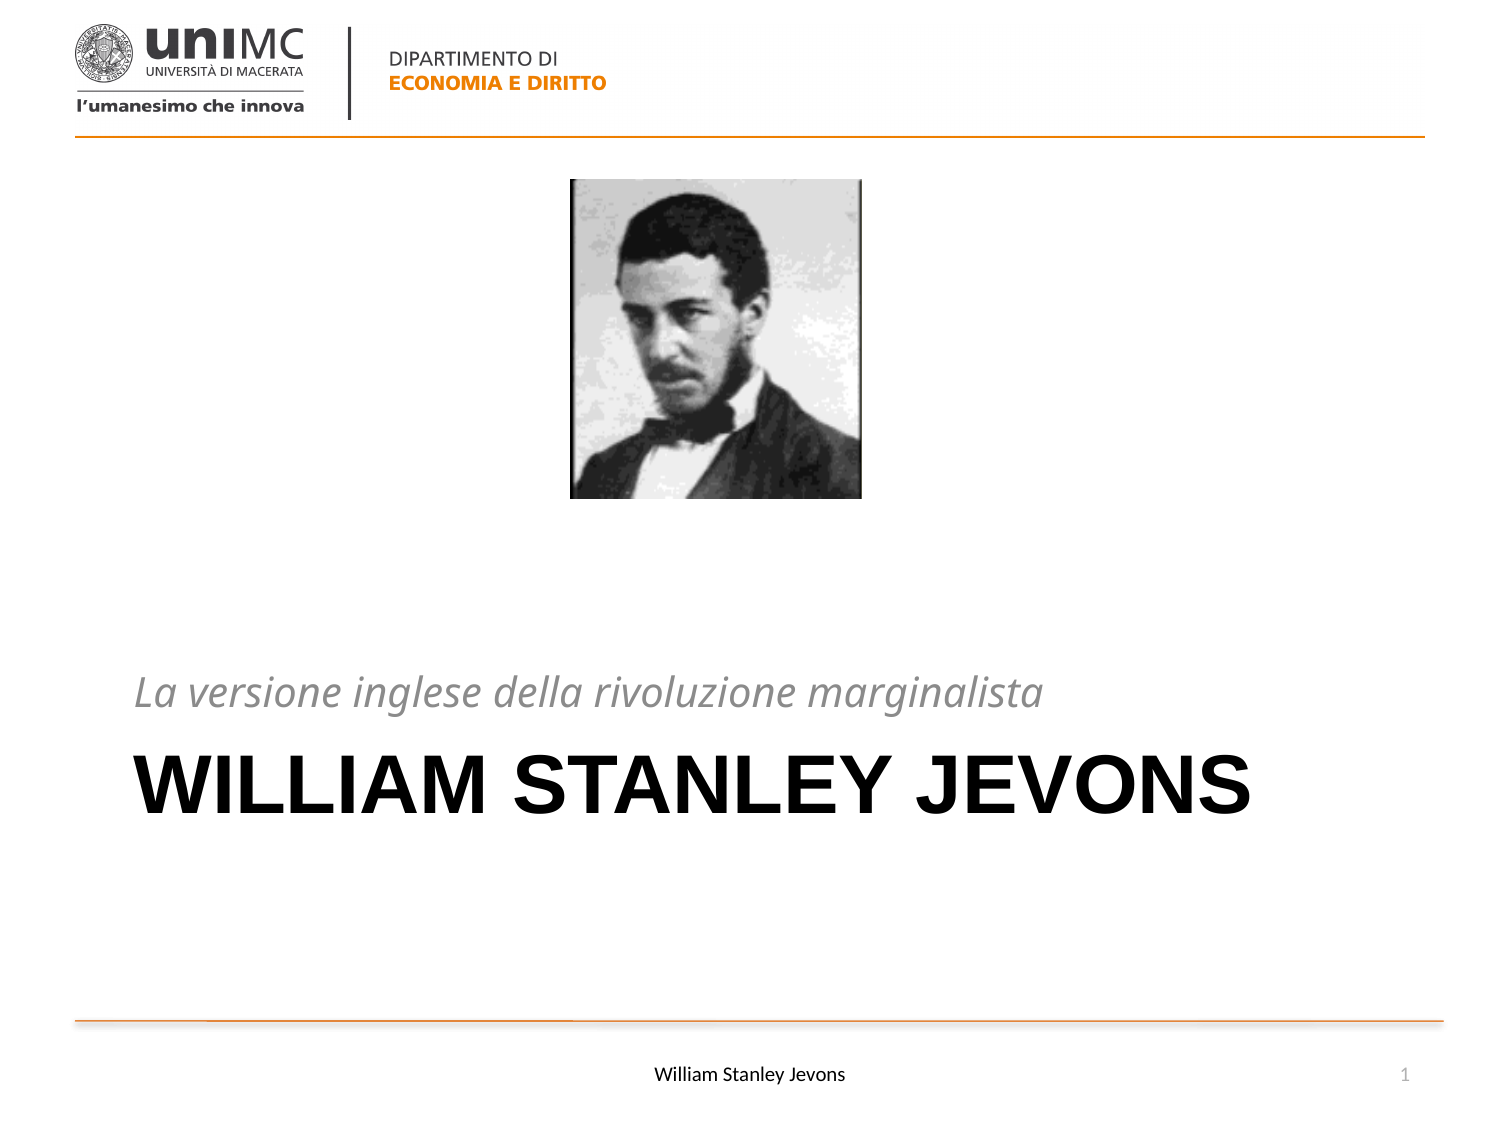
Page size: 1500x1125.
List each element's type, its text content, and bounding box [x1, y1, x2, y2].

picture [75, 24, 1425, 138]
list La versione inglese della rivoluzione marginalista [118, 476, 1394, 723]
footer William Stanley Jevons [512, 1042, 988, 1103]
slide_number 1 [1074, 1042, 1425, 1103]
title William Stanley Jevons [118, 723, 1394, 947]
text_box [569, 179, 863, 500]
